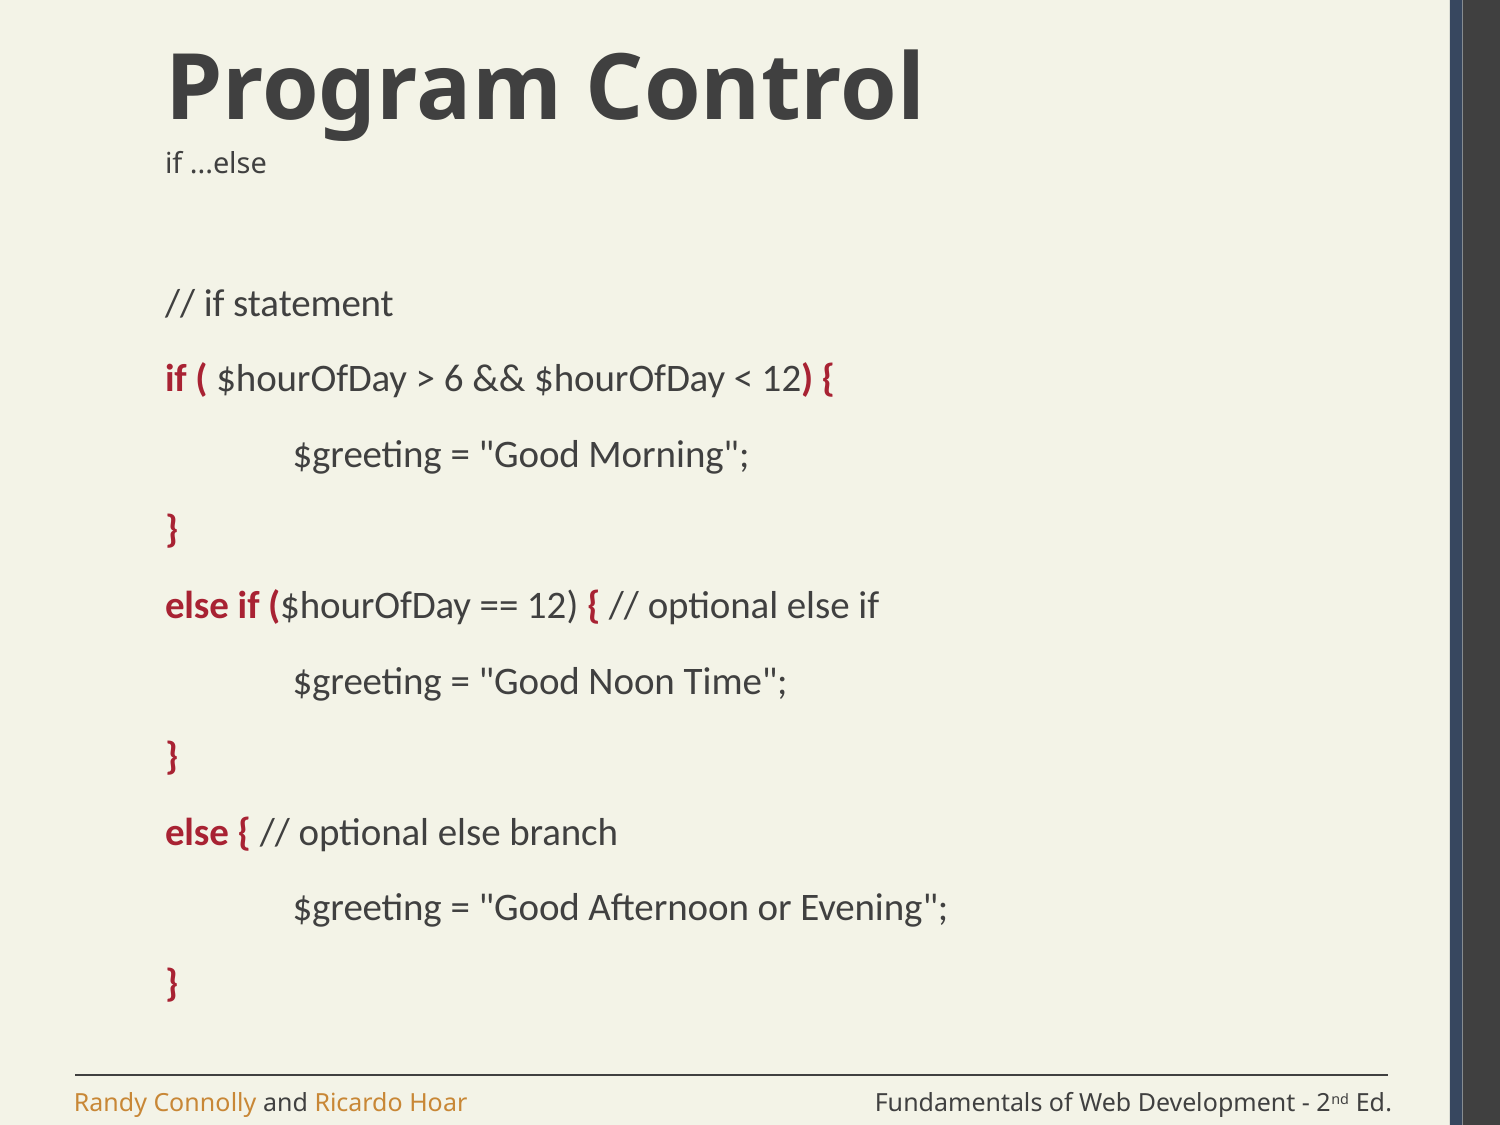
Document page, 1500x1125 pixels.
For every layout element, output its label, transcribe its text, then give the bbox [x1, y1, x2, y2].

list // if statement if ( $hourOfDay > 6 && $hourOfDay < 12) { $greeting = "Good Morning"; } else if ($hourOfDay == 12) { // optional else if $greeting = "Good Noon Time"; } else { // optional else branch $greeting = "Good Afternoon or Evening"; } [150, 270, 1200, 1013]
title Program Control [150, 20, 1425, 188]
list if ...else [150, 137, 1200, 188]
